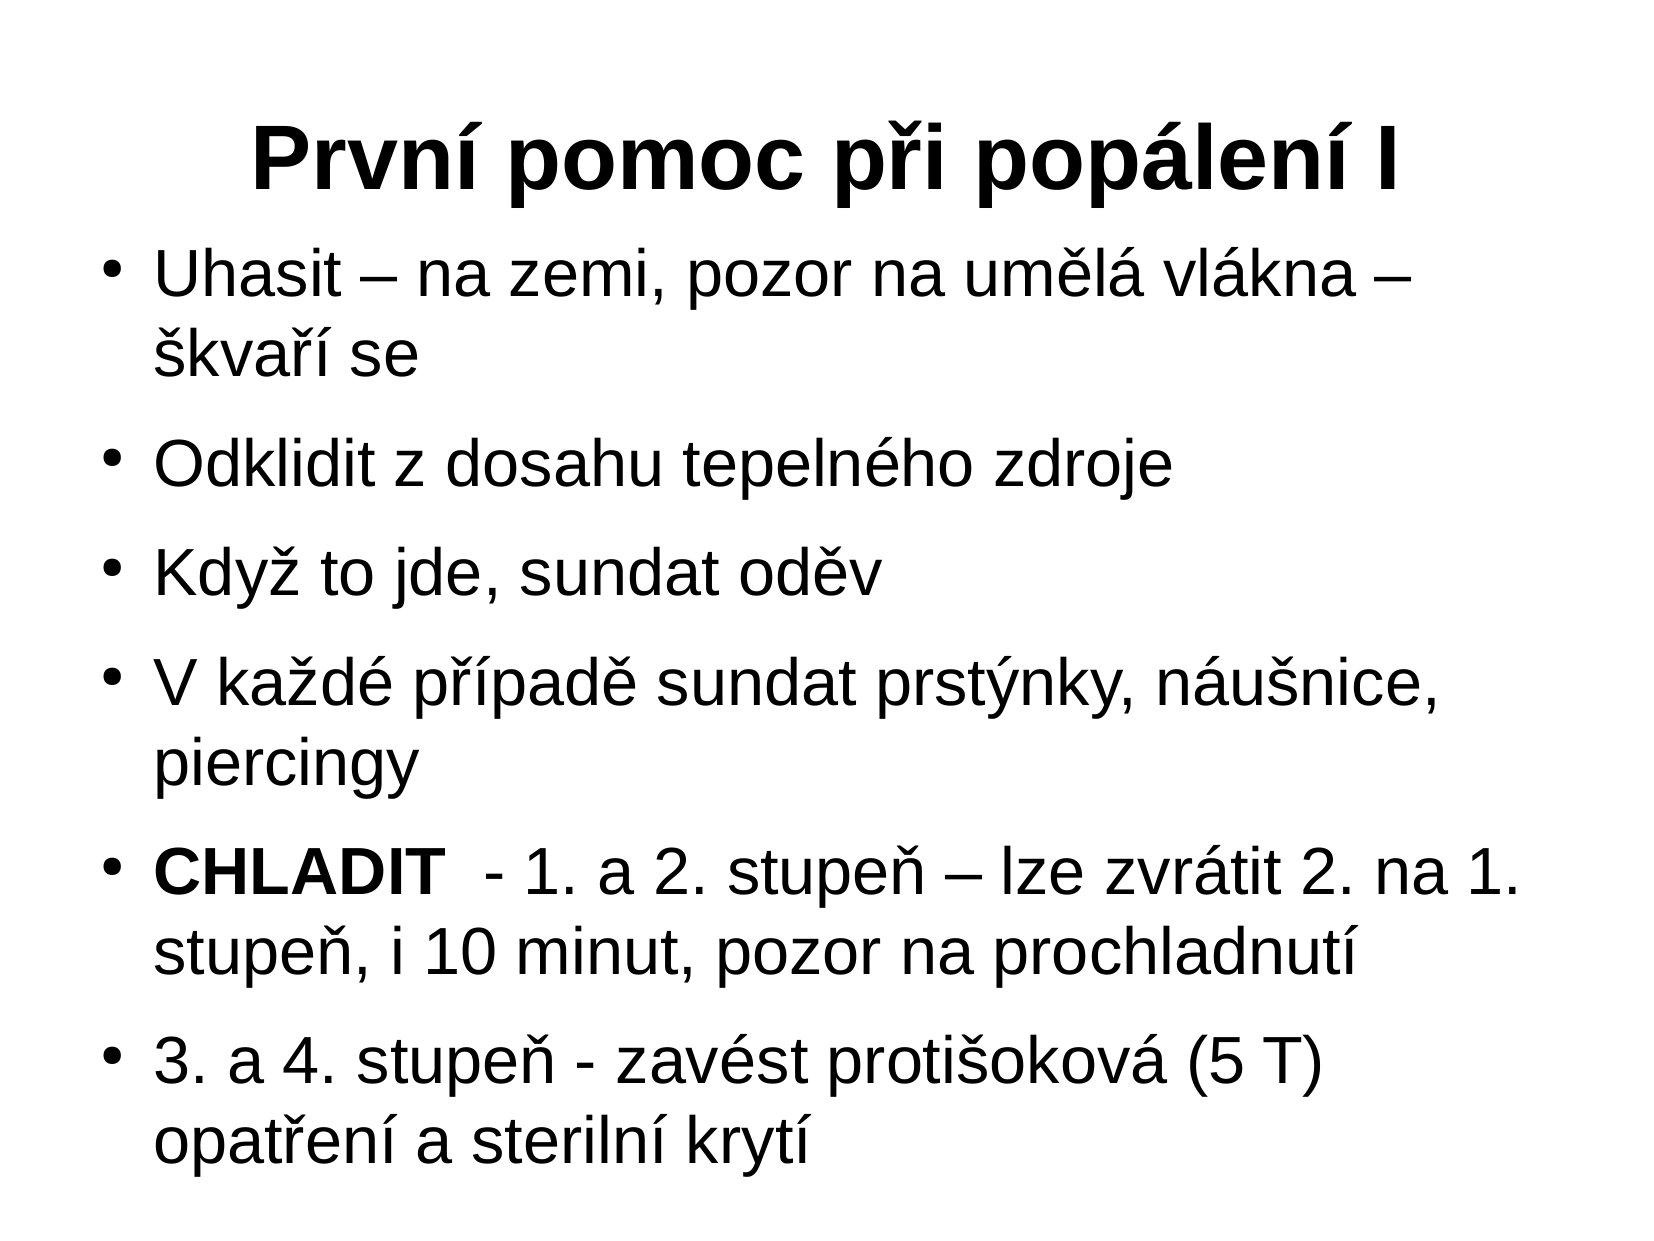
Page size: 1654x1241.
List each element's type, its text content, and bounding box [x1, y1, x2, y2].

title První pomoc při popálení I [82, 49, 1571, 230]
list Uhasit – na zemi, pozor na umělá vlákna – škvaří se Odklidit z dosahu tepelného zdroje Když to jde, sundat oděv V každé případě sundat prstýnky, náušnice, piercingy CHLADIT - 1. a 2. stupeň – lze zvrátit 2. na 1. stupeň, i 10 minut, pozor na prochladnutí 3. a 4. stupeň - zavést protišoková (5 T) opatření a sterilní krytí [82, 230, 1571, 1199]
